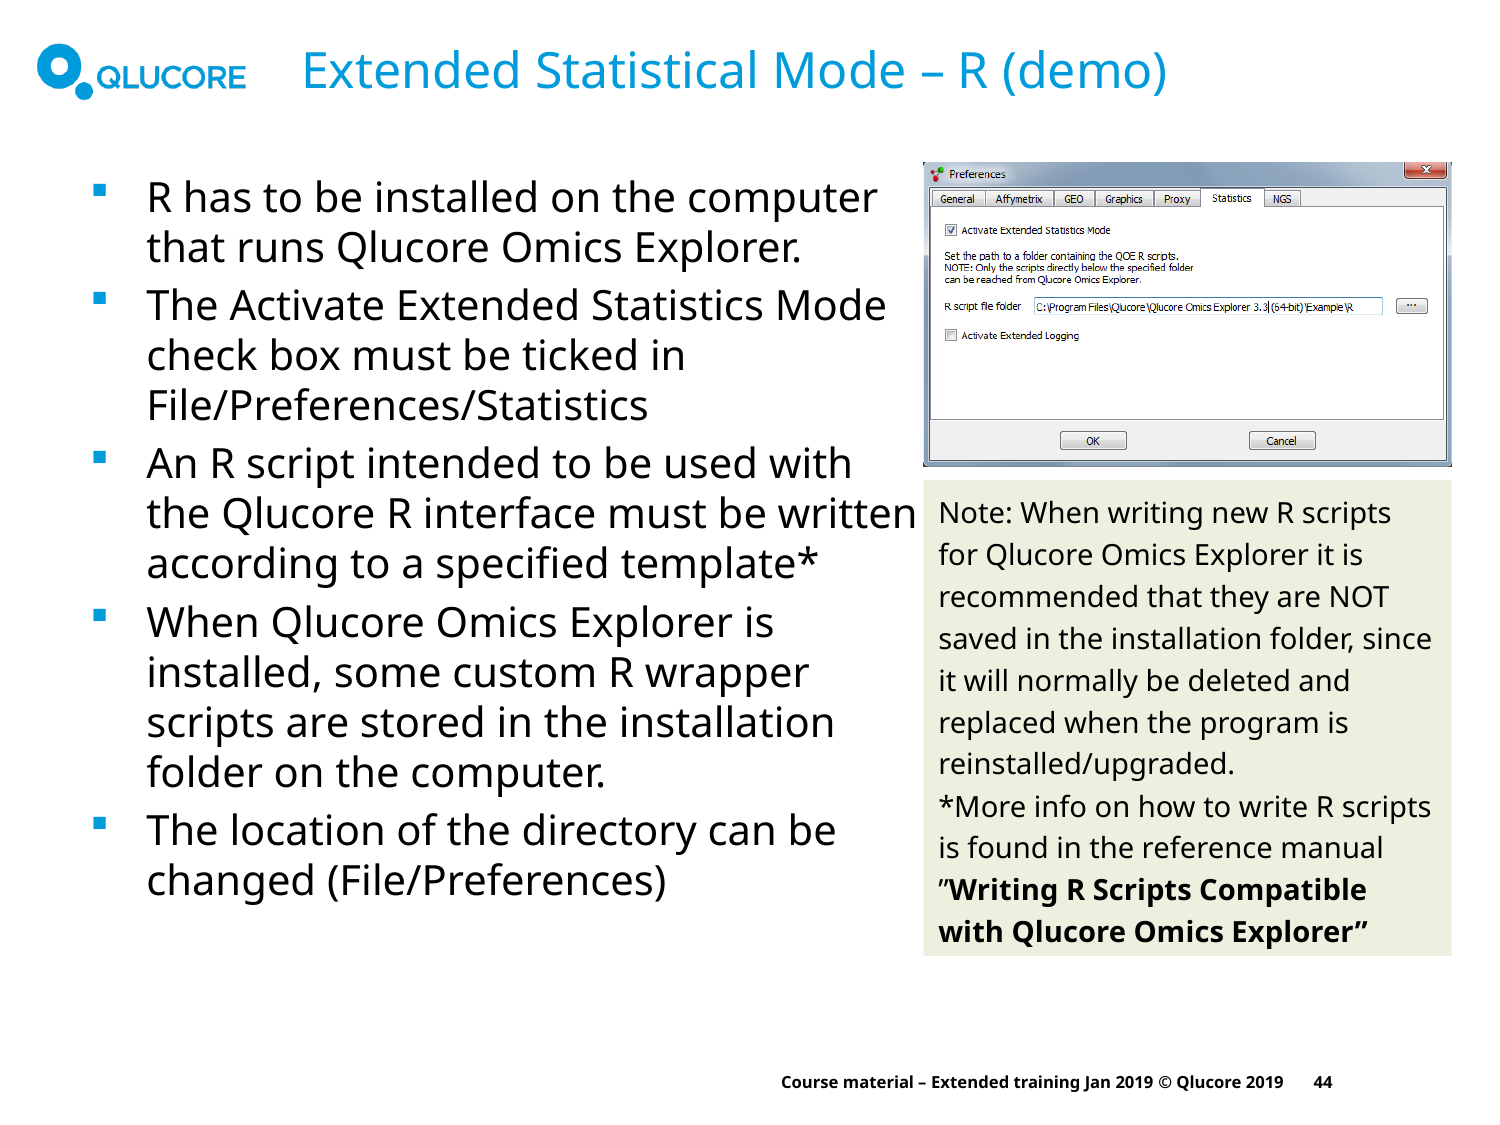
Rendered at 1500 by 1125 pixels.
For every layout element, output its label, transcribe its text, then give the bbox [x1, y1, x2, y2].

title Extended Statistical Mode – R (demo) [286, 10, 1445, 127]
list R has to be installed on the computer that runs Qlucore Omics Explorer. The Activate Extended Statistics Mode check box must be ticked in File/Preferences/Statistics An R script intended to be used with the Qlucore R interface must be written according to a specified template* When Qlucore Omics Explorer is installed, some custom R wrapper scripts are stored in the installation folder on the computer. The location of the directory can be changed (File/Preferences) [75, 163, 935, 1052]
picture [923, 162, 1452, 467]
text_box Note: When writing new R scripts for Qlucore Omics Explorer it is recommended that they are NOT saved in the installation folder, since it will normally be deleted and replaced when the program is reinstalled/upgraded. *More info on how to write R scripts is found in the reference manual ”Writing R Scripts Compatible with Qlucore Omics Explorer” [923, 479, 1452, 956]
